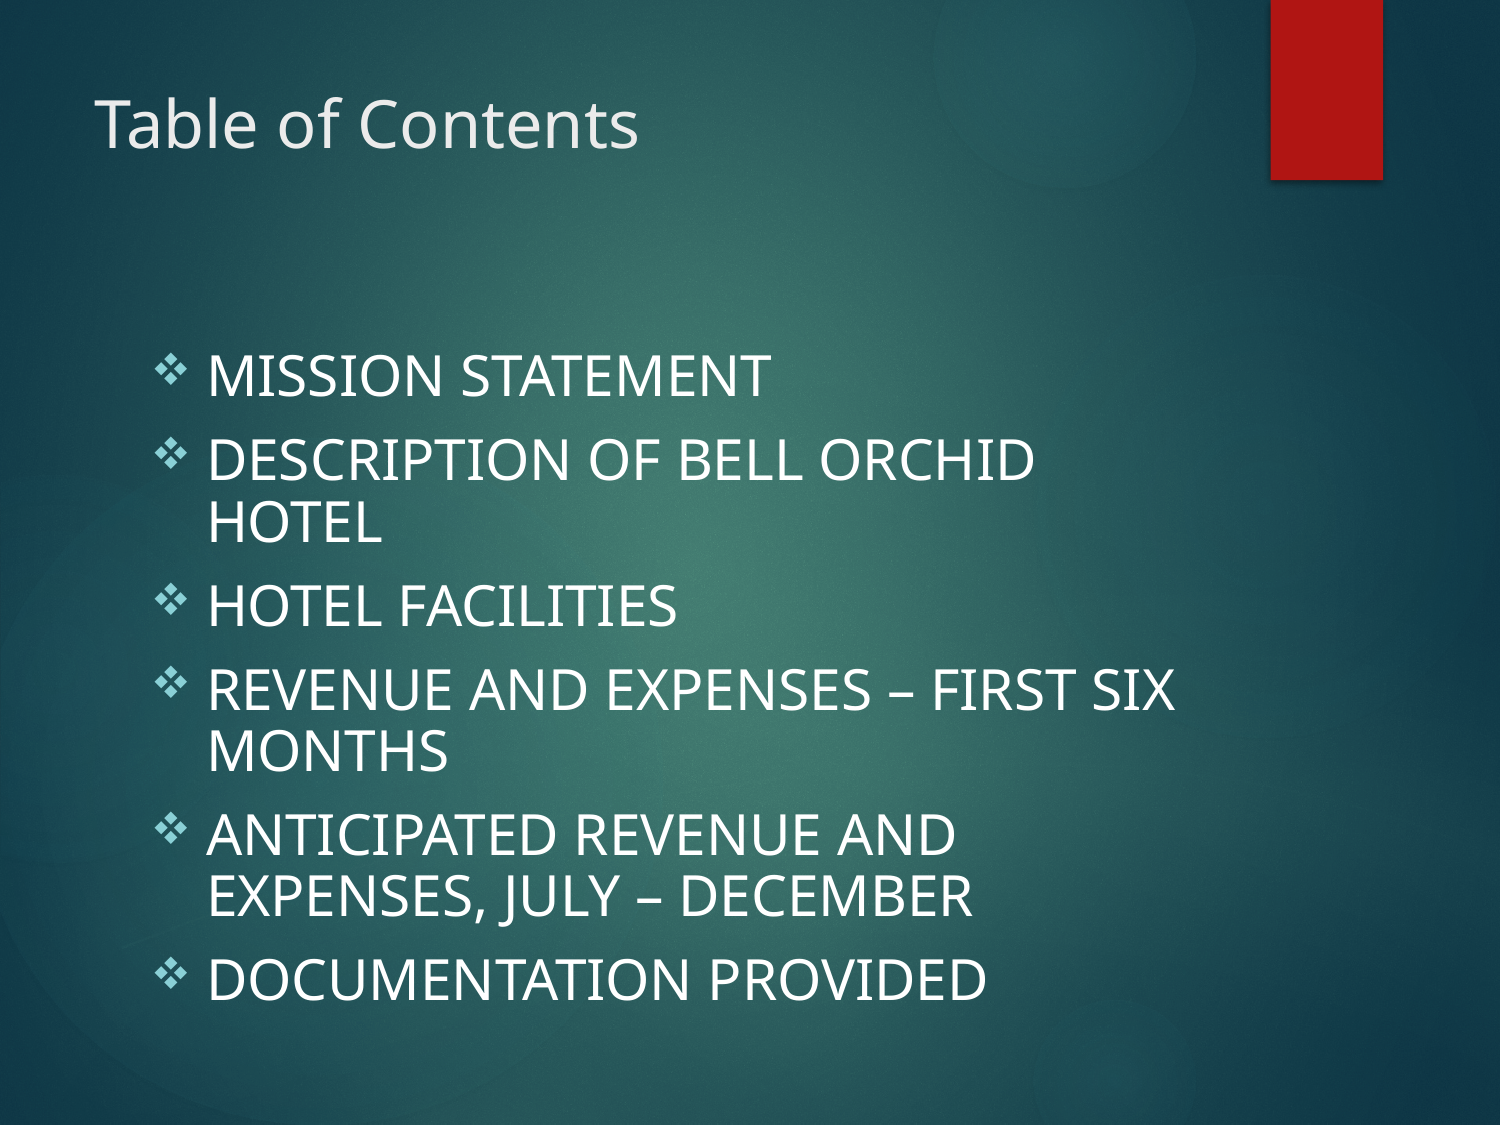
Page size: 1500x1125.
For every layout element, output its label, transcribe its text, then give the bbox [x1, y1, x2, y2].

title Table of Contents [79, 74, 1237, 304]
list MISSION STATEMENT DESCRIPTION OF BELL ORCHID HOTEL HOTEL FACILITIES REVENUE AND EXPENSES – FIRST SIX MONTHS ANTICIPATED REVENUE AND EXPENSES, JULY – DECEMBER DOCUMENTATION PROVIDED [135, 336, 1237, 1025]
